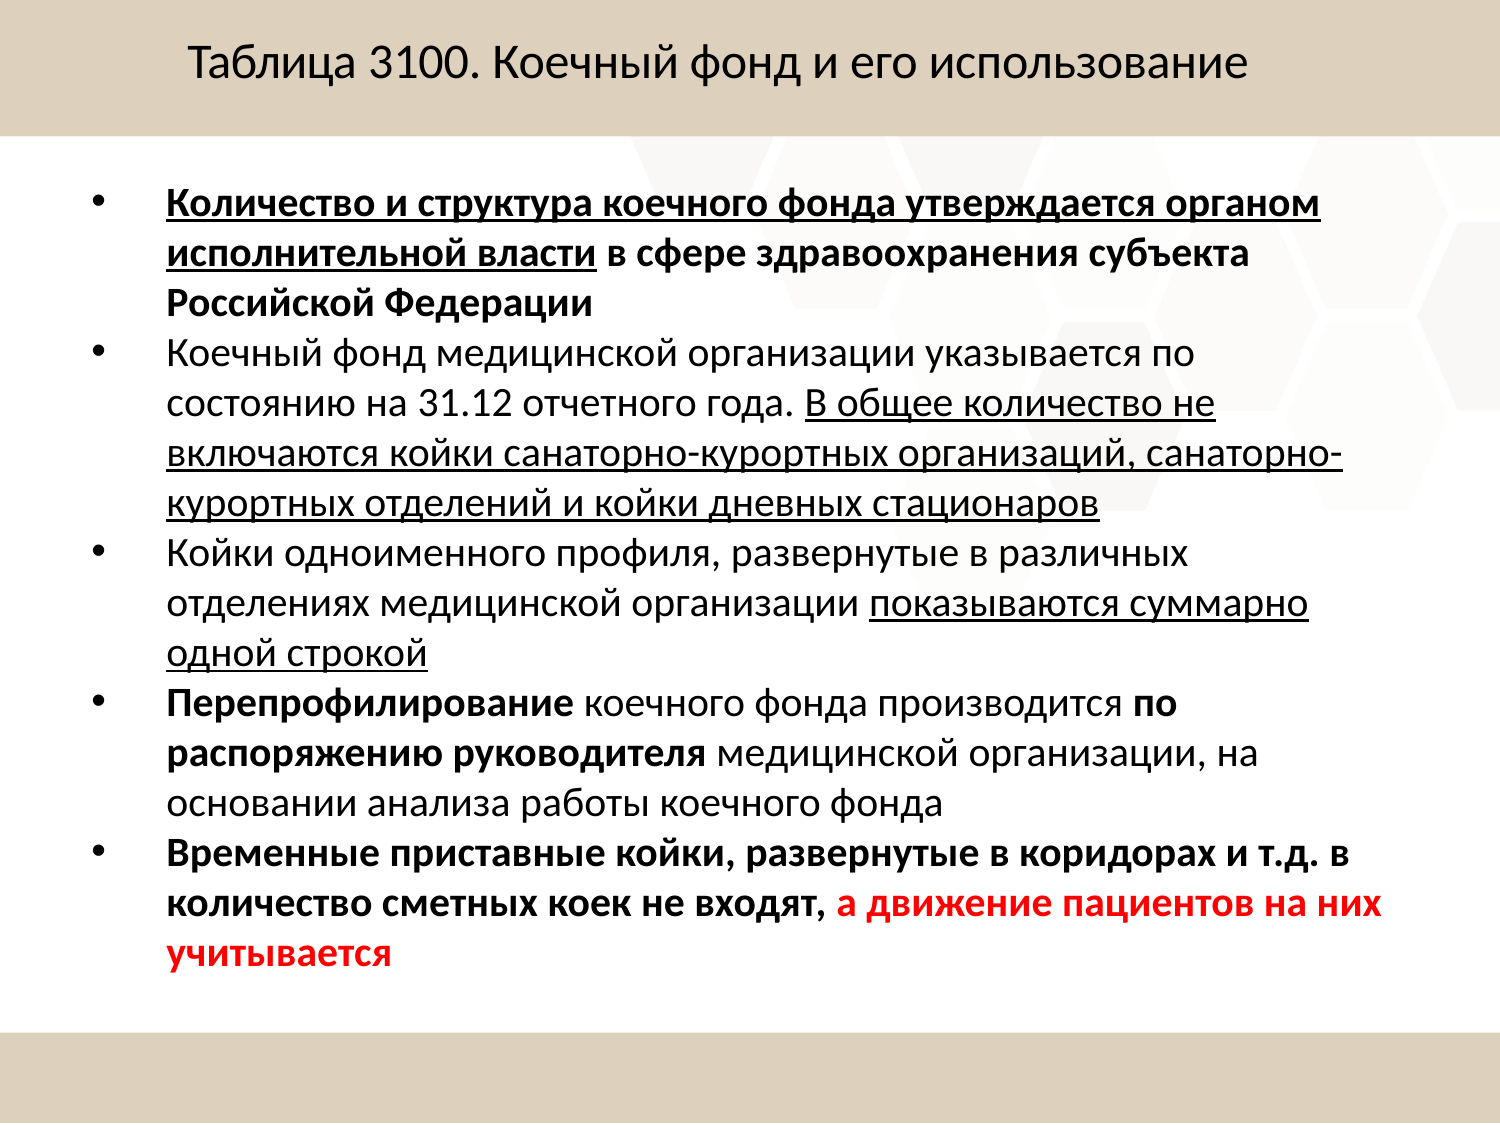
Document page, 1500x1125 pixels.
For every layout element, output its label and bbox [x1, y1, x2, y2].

text_box [0, 0, 1500, 1125]
